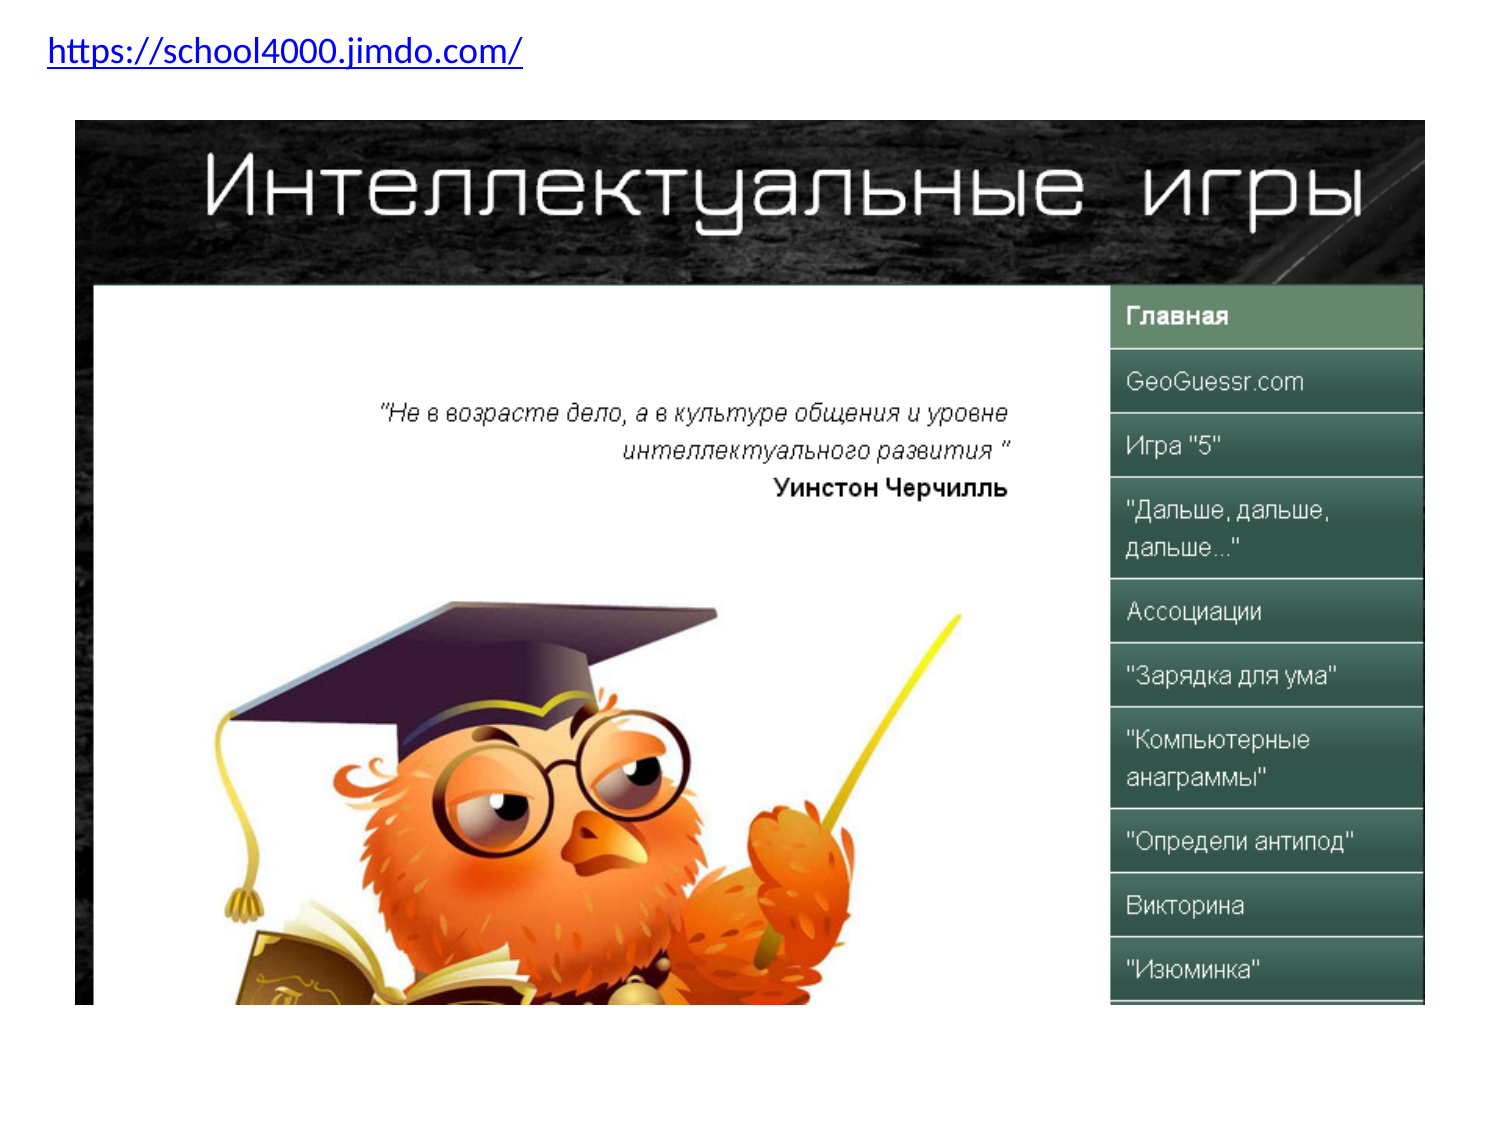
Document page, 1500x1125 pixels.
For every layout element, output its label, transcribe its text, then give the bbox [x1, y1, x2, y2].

text_box https://school4000.jimdo.com/ [32, 19, 538, 124]
picture [75, 120, 1425, 1005]
